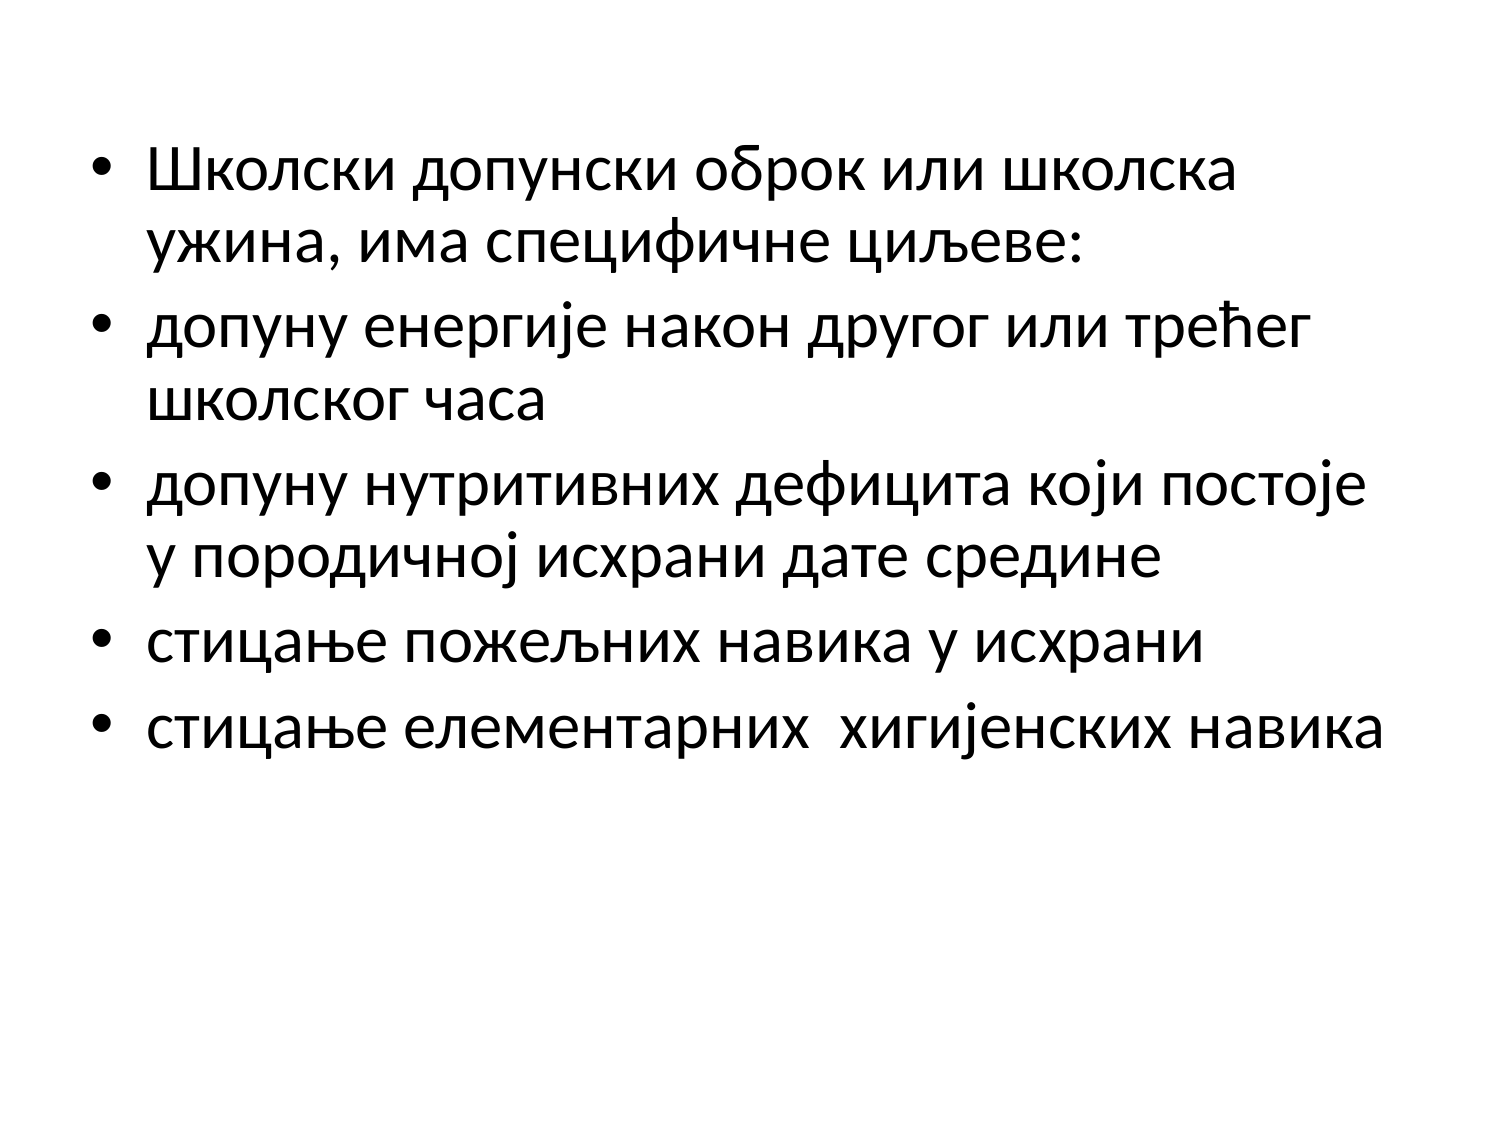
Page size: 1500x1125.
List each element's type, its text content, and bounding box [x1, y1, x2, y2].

list Школски допунски оброк или школска ужина, има специфичне циљеве: допуну енергије након другог или трећег школског часа допуну нутритивних дефицита који постоје у породичној исхрани дате средине стицање пожељних навика у исхрани стицање елементарних хигијенских навика [75, 125, 1425, 1005]
